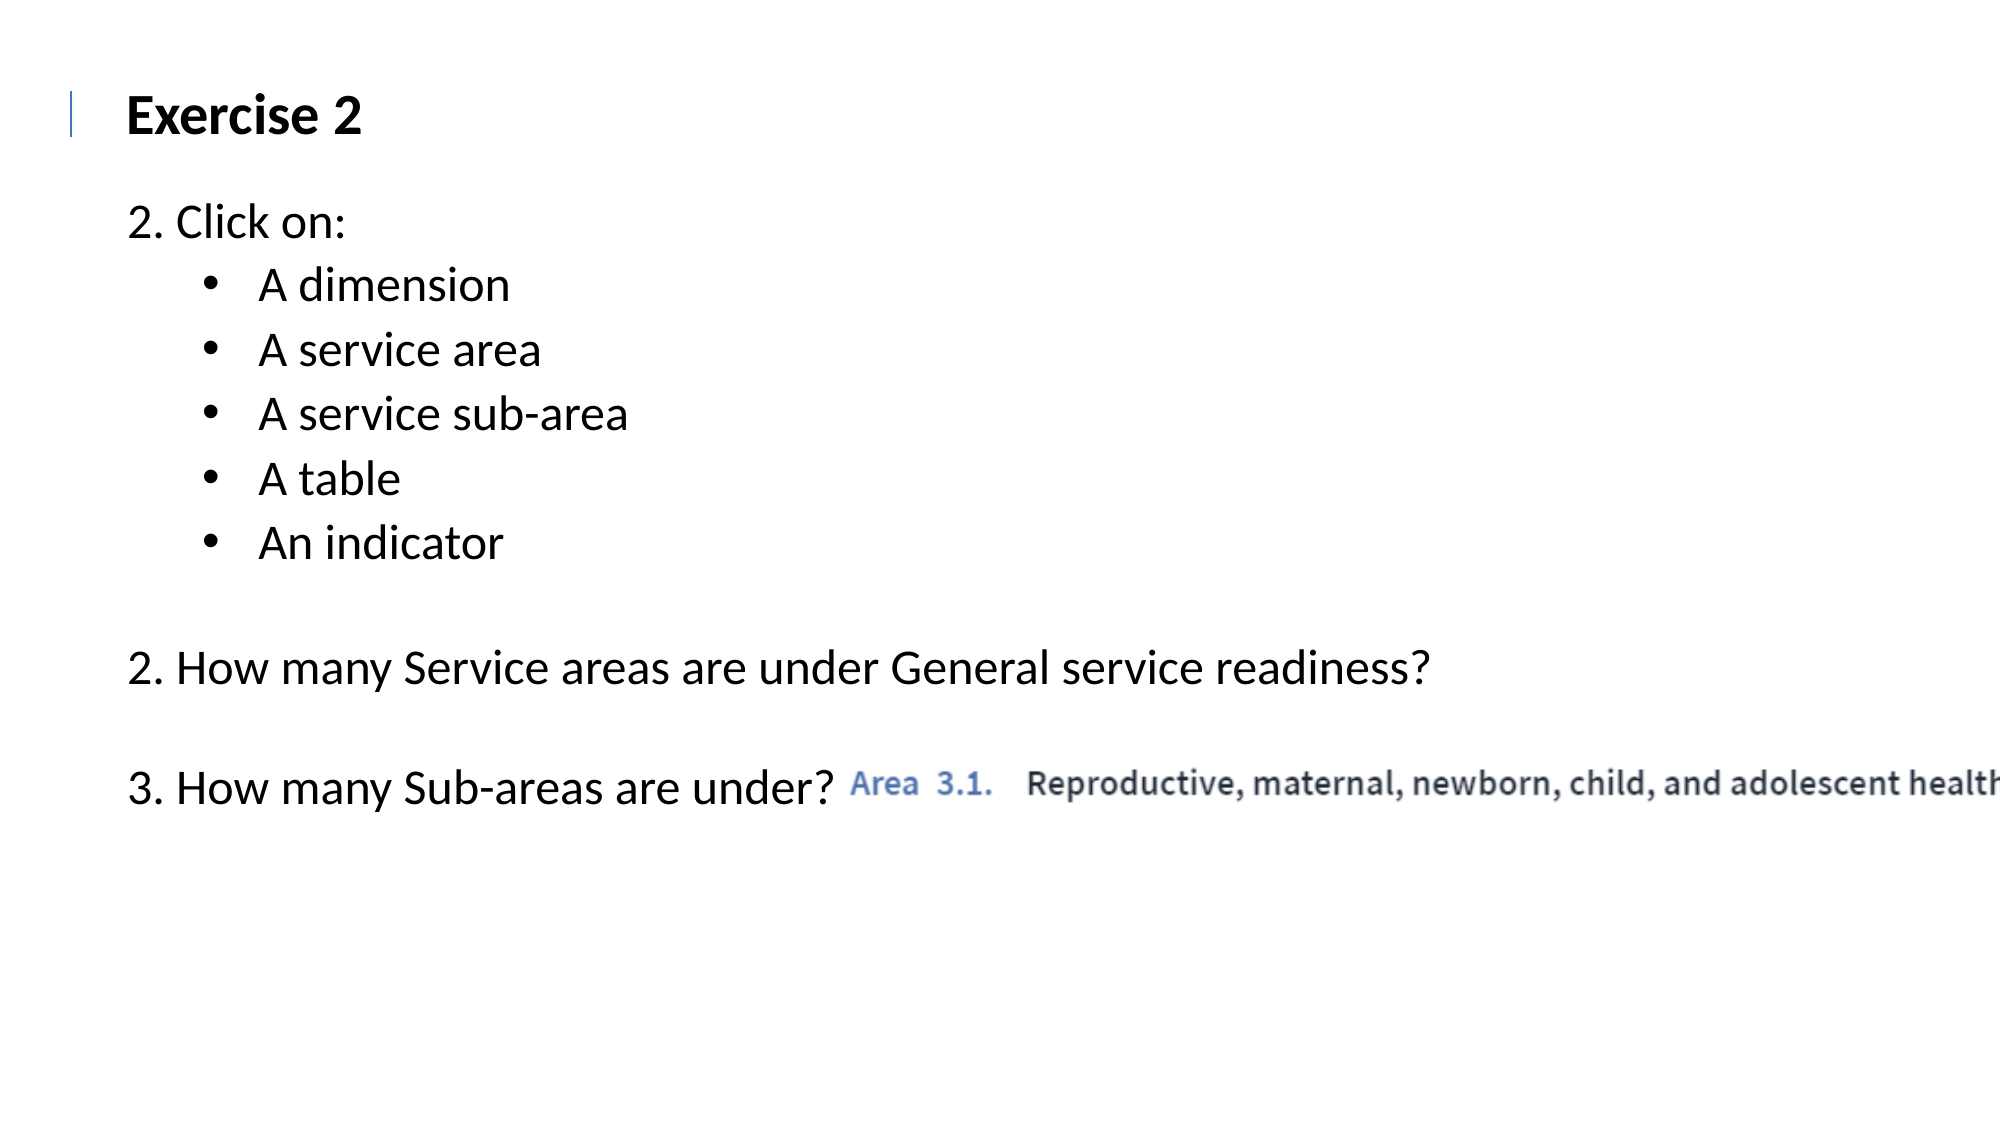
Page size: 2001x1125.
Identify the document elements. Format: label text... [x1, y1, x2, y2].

list 2. Click on: A dimension A service area A service sub-area A table An indicator 2. How many Service areas are under General service readiness? 3. How many Sub-areas are under? [74, 180, 1910, 1057]
list Exercise 2 [73, 68, 1835, 156]
picture [840, 759, 2000, 819]
